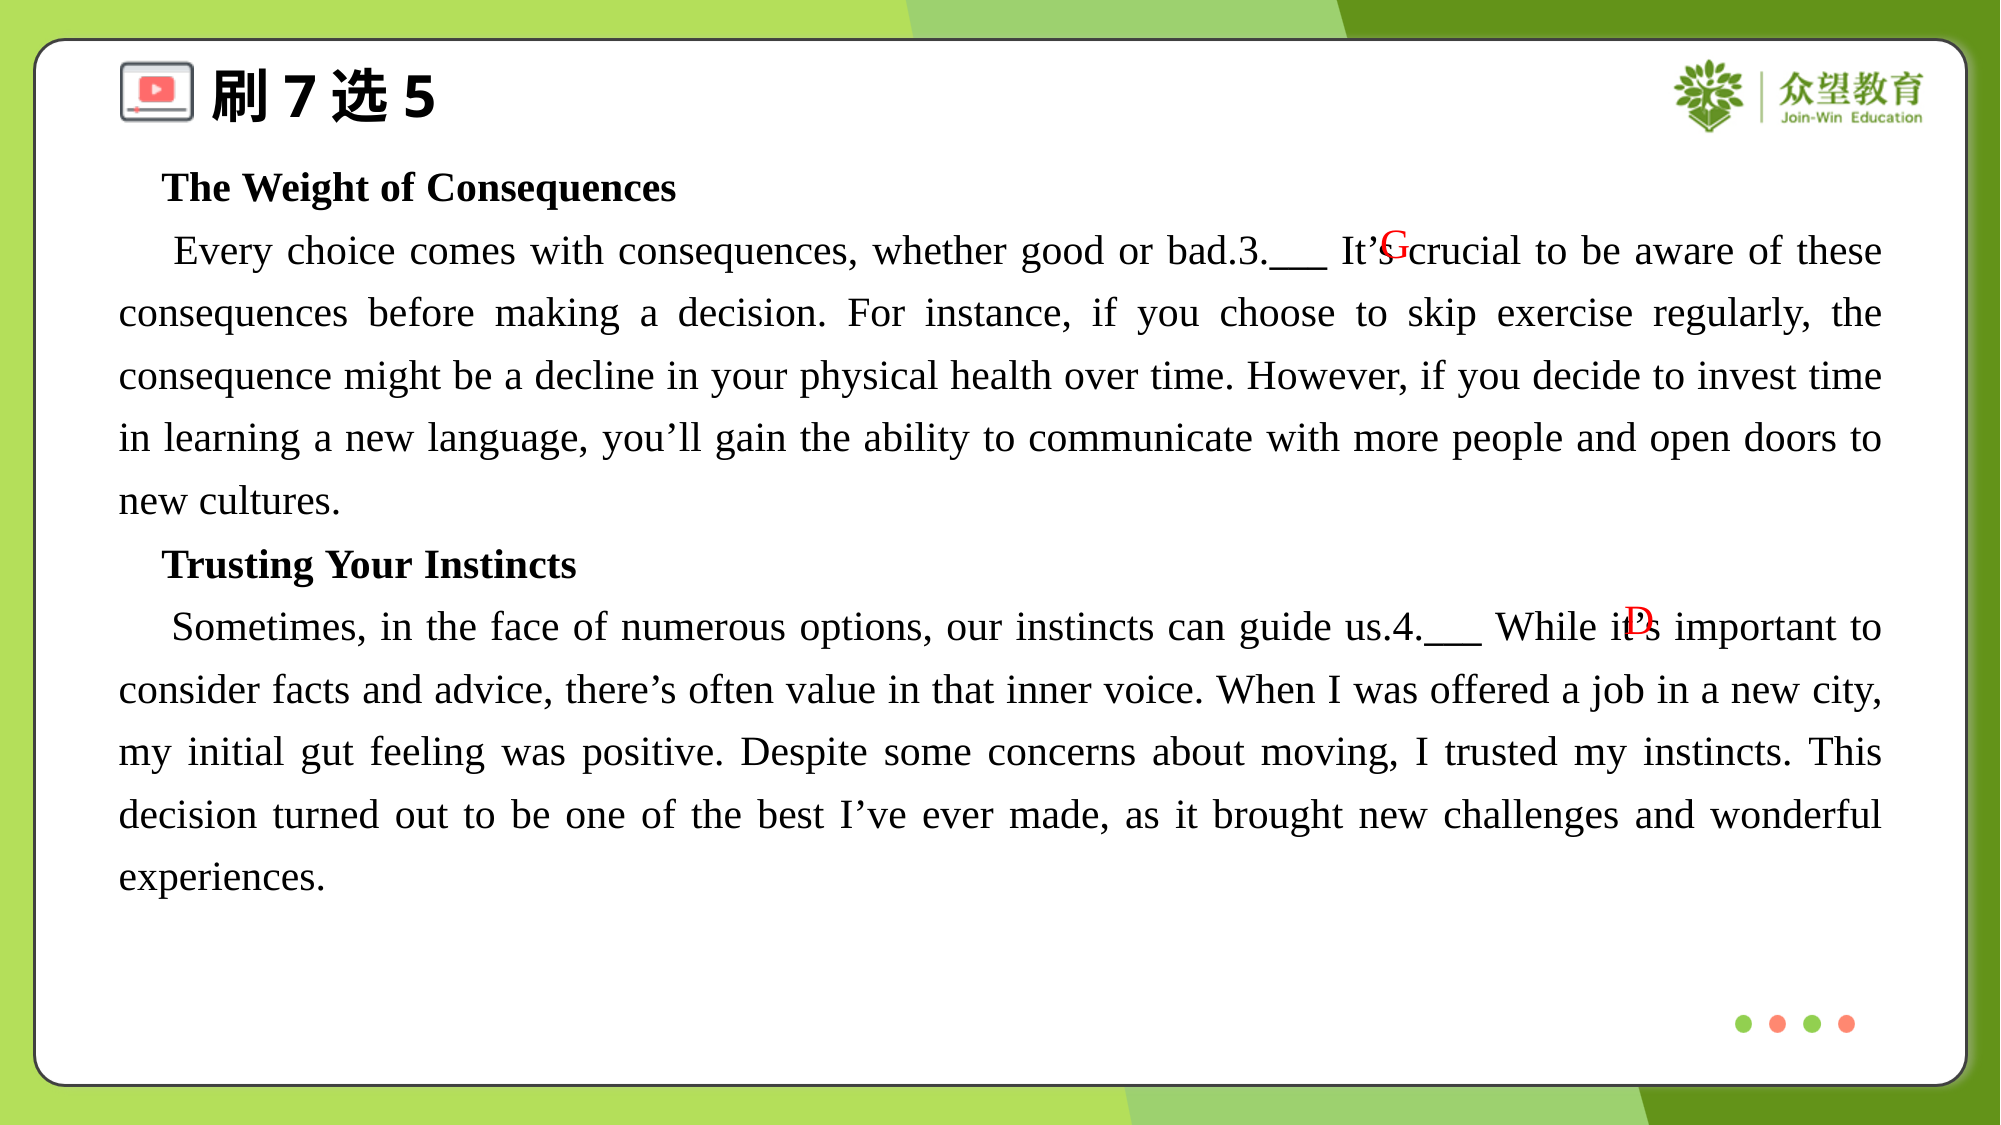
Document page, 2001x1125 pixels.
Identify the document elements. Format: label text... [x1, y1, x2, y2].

text_box The Weight of Consequences Every choice comes with consequences, whether good or bad.3.___ It’s crucial to be aware of these consequences before making a decision. For instance, if you choose to skip exercise regularly, the consequence might be a decline in your physical health over time. However, if you decide to invest time in learning a new language, you’ll gain the ability to communicate with more people and open doors to new cultures. [118, 147, 1883, 518]
text_box G [1375, 203, 1415, 262]
text_box D [1619, 580, 1659, 638]
text_box Trusting Your Instincts Sometimes, in the face of numerous options, our instincts can guide us.4.___ While it’s important to consider facts and advice, there’s often value in that inner voice. When I was offered a job in a new city, my initial gut feeling was positive. Despite some concerns about moving, I trusted my instincts. This decision turned out to be one of the best I’ve ever made, as it brought new challenges and wonderful experiences. [118, 524, 1883, 894]
picture [0, 0, 2000, 1125]
